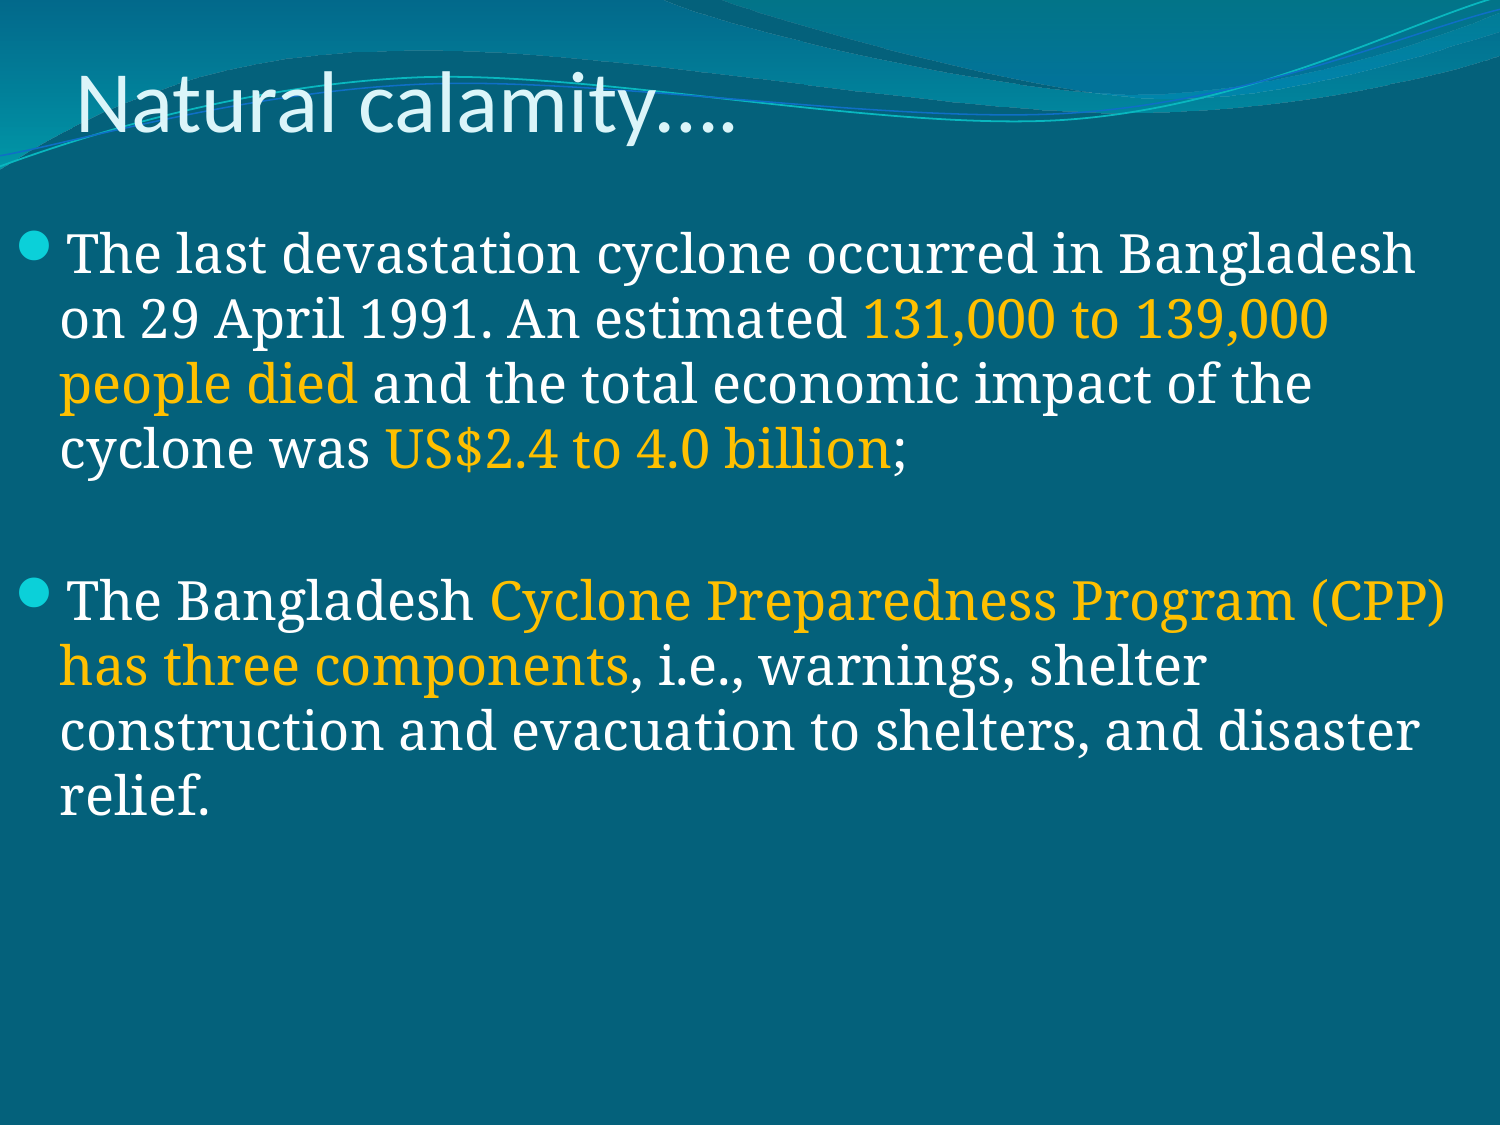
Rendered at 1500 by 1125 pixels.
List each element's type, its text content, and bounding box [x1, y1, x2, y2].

title Natural calamity…. [75, 37, 1425, 150]
list The last devastation cyclone occurred in Bangladesh on 29 April 1991. An estimated 131,000 to 139,000 people died and the total economic impact of the cyclone was US$2.4 to 4.0 billion; The Bangladesh Cyclone Preparedness Program (CPP) has three components, i.e., warnings, shelter construction and evacuation to shelters, and disaster relief. [0, 212, 1500, 1125]
